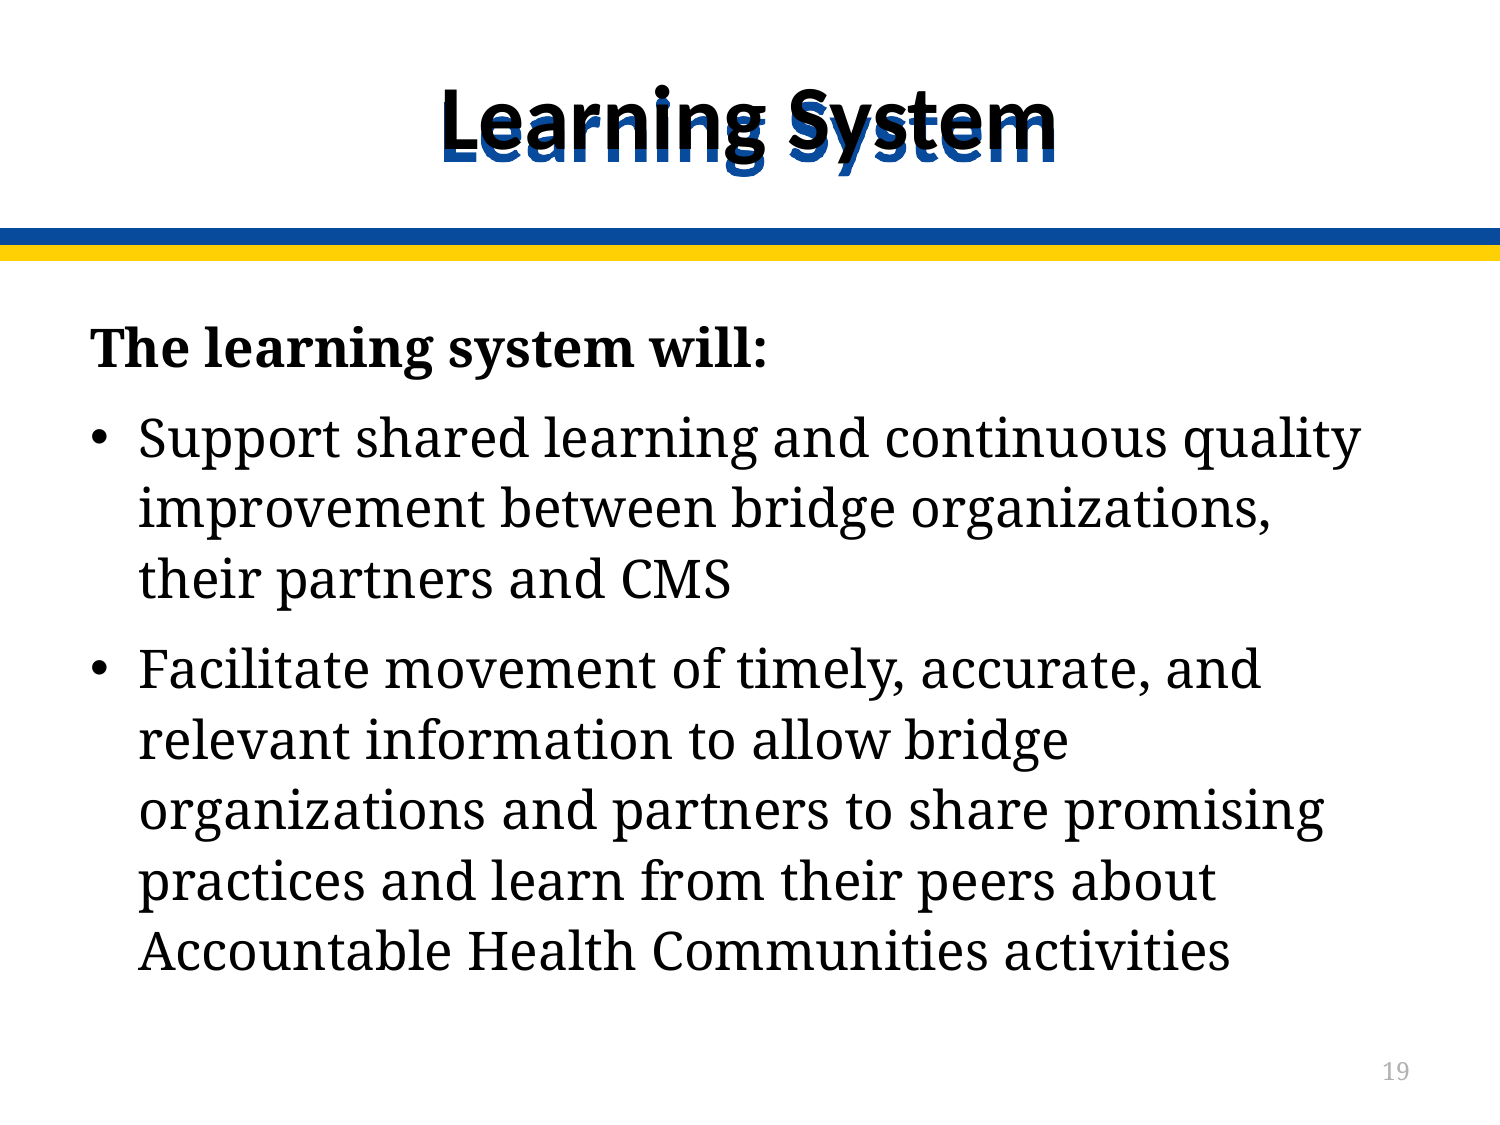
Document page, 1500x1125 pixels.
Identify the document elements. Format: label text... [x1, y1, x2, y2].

slide_number 19 [1074, 1042, 1425, 1103]
title Learning System [0, 0, 1500, 225]
list The learning system will: Support shared learning and continuous quality improvement between bridge organizations, their partners and CMS Facilitate movement of timely, accurate, and relevant information to allow bridge organizations and partners to share promising practices and learn from their peers about Accountable Health Communities activities [75, 299, 1425, 1005]
